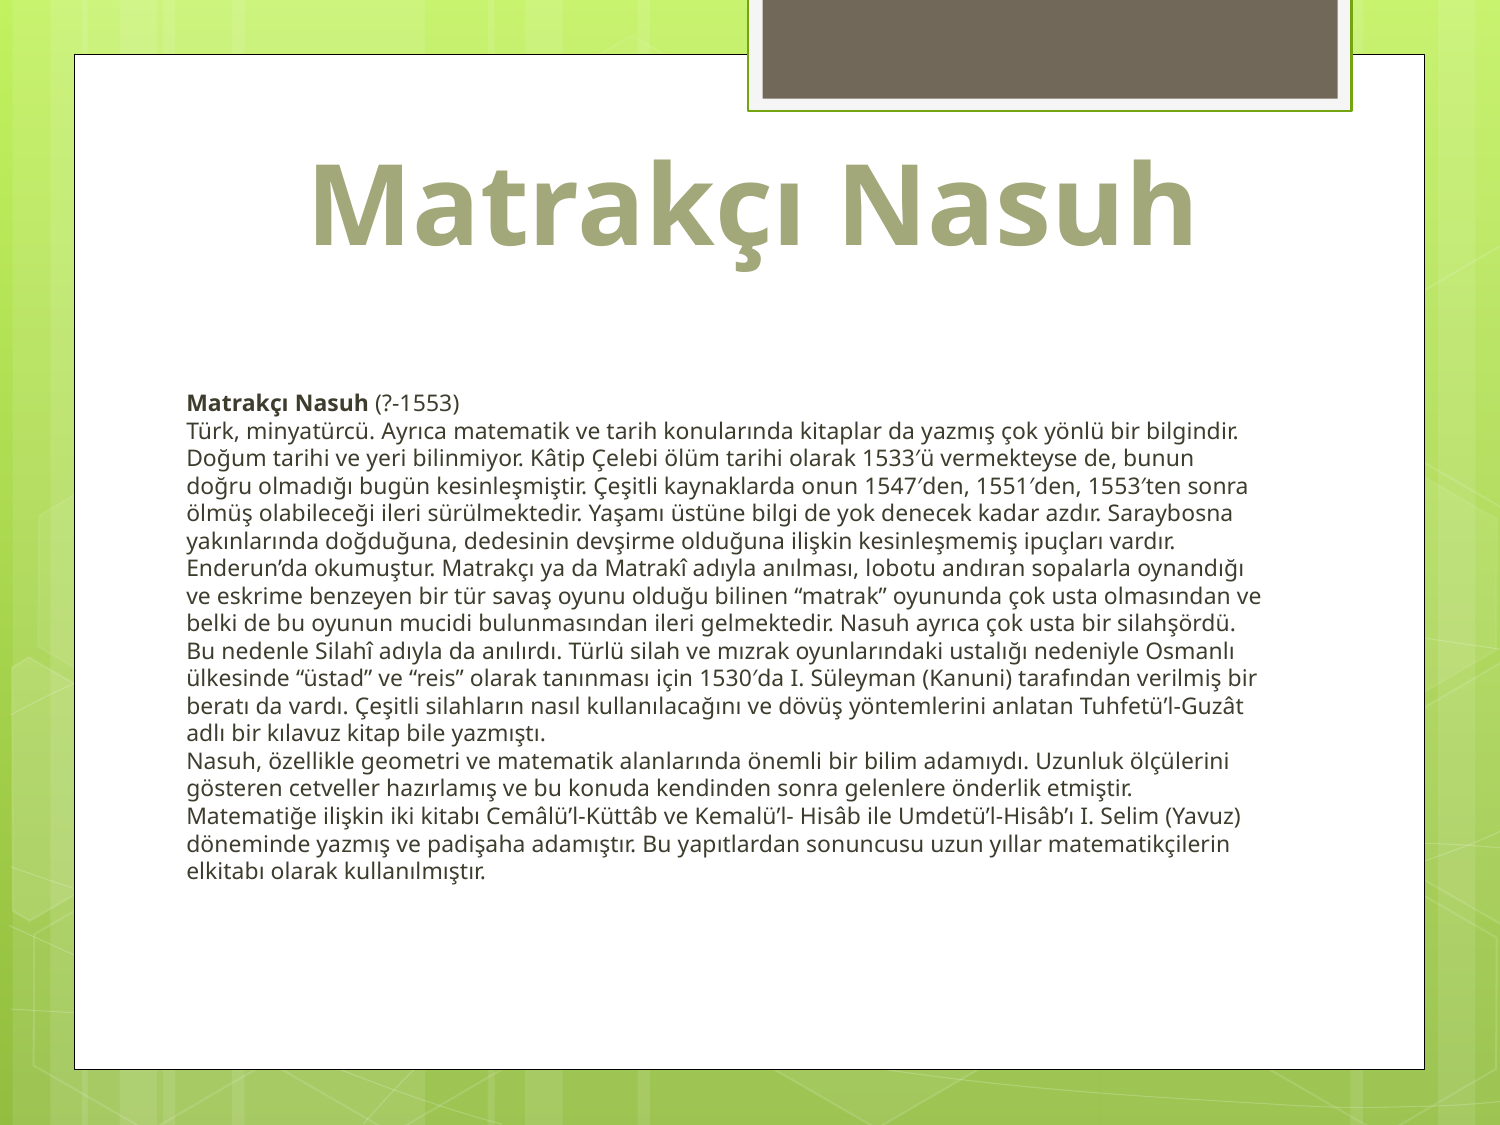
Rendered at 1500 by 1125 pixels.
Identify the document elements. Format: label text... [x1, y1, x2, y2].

text_box Matrakçı Nasuh [291, 125, 1216, 276]
list Matrakçı Nasuh (?-1553) Türk, minyatürcü. Ayrıca matematik ve tarih konularında kitaplar da yazmış çok yönlü bir bilgindir. Doğum tarihi ve yeri bilinmiyor. Kâtip Çelebi ölüm tarihi olarak 1533′ü vermekteyse de, bunun doğru olmadığı bugün kesinleşmiştir. Çeşitli kaynaklarda onun 1547′den, 1551′den, 1553′ten sonra ölmüş olabileceği ileri sürülmektedir. Yaşamı üstüne bilgi de yok denecek kadar azdır. Saraybosna yakınlarında doğduğuna, dedesinin devşirme olduğuna ilişkin kesinleşmemiş ipuçları vardır. Enderun’da okumuştur. Matrakçı ya da Matrakî adıyla anılması, lobotu andıran sopalarla oynandığı ve eskrime benzeyen bir tür savaş oyunu olduğu bilinen “matrak” oyununda çok usta olmasından ve belki de bu oyunun mucidi bulunmasından ileri gelmektedir. Nasuh ayrıca çok usta bir silahşördü. Bu nedenle Silahî adıyla da anılırdı. Türlü silah ve mızrak oyunlarındaki ustalığı nedeniyle Osmanlı ülkesinde “üstad” ve “reis” olarak tanınması için 1530′da I. Süleyman (Kanuni) tarafından verilmiş bir beratı da vardı. Çeşitli silahların nasıl kullanılacağını ve dövüş yöntemlerini anlatan Tuhfetü’l-Guzât adlı bir kılavuz kitap bile yazmıştı. Nasuh, özellikle geometri ve matematik alanlarında önemli bir bilim adamıydı. Uzunluk ölçülerini gösteren cetveller hazırlamış ve bu konuda kendinden sonra gelenlere önderlik etmiştir. Matematiğe ilişkin iki kitabı Cemâlü’l-Küttâb ve Kemalü’l- Hisâb ile Umdetü’l-Hisâb’ı I. Selim (Yavuz) döneminde yazmış ve padişaha adamıştır. Bu yapıtlardan sonuncusu uzun yıllar matematikçilerin elkitabı olarak kullanılmıştır. [171, 381, 1283, 957]
